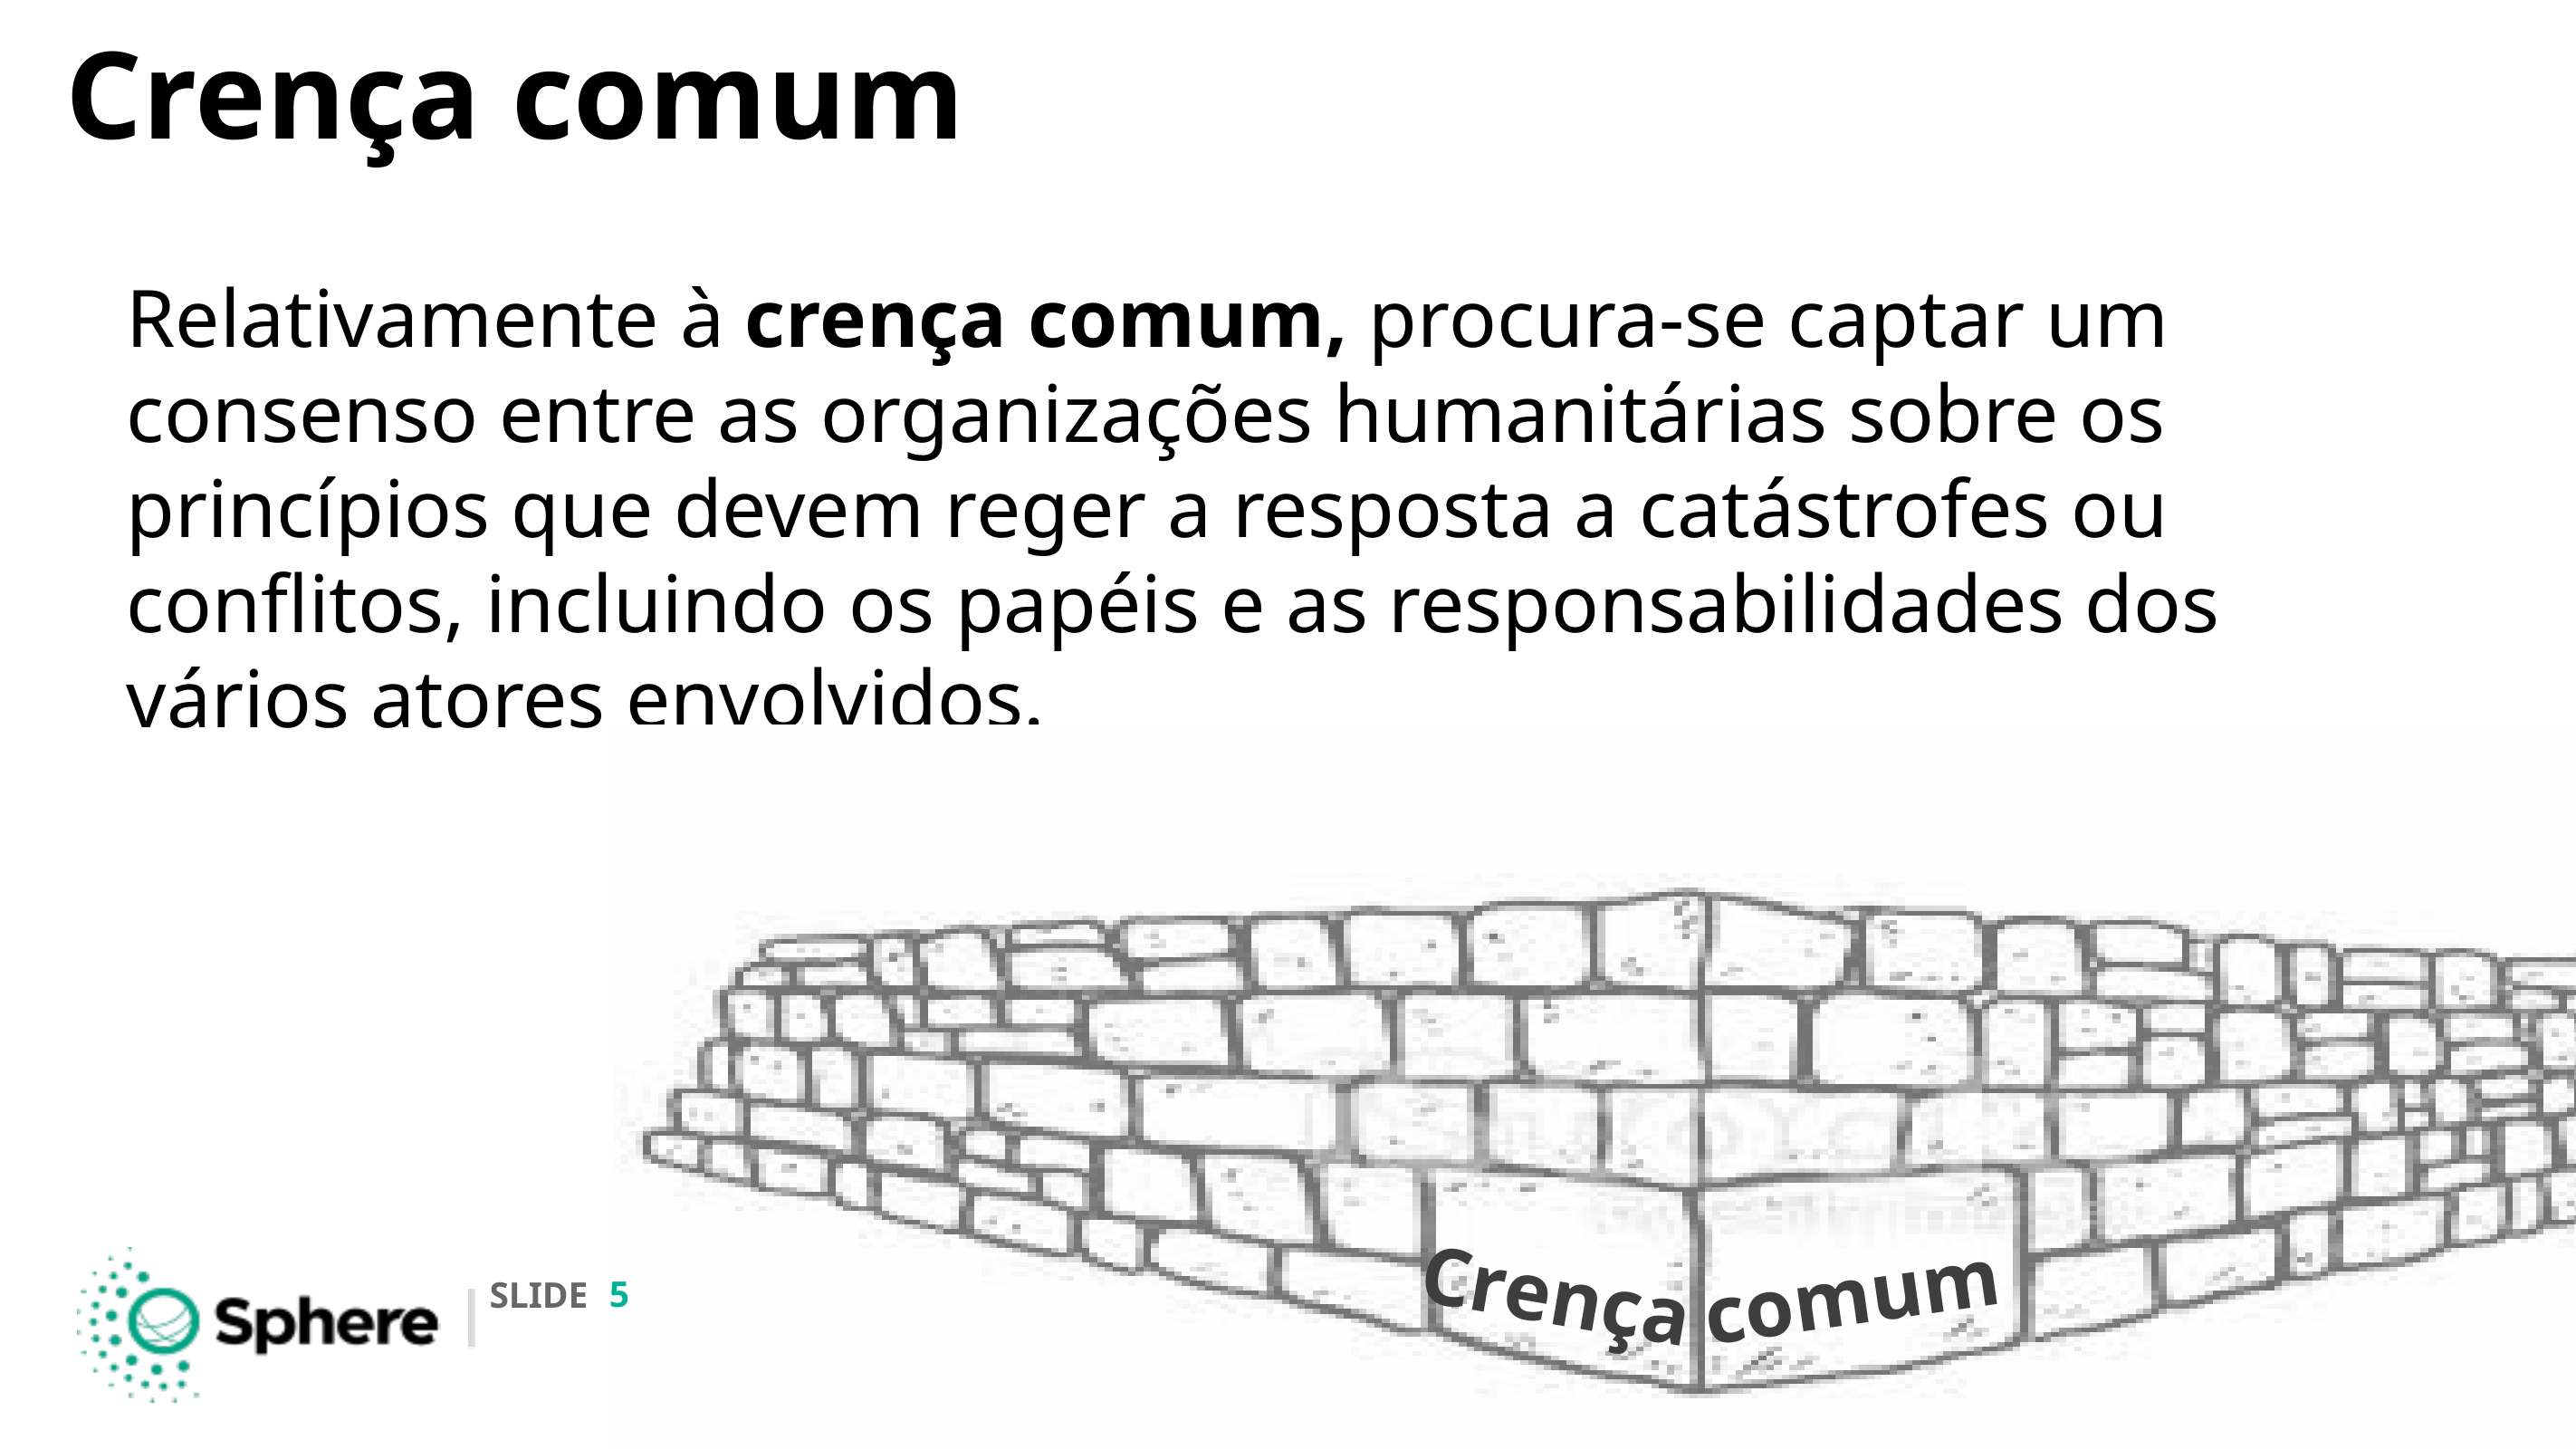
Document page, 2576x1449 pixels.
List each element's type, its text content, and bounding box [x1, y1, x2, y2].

list Relativamente à crença comum, procura-se captar um consenso entre as organizações humanitárias sobre os princípios que devem reger a resposta a catástrofes ou conflitos, incluindo os papéis e as responsabilidades dos vários atores envolvidos. [119, 260, 2454, 1257]
picture [613, 724, 2576, 1449]
title Crença comum [58, 10, 2131, 178]
slide_number ‹#› [601, 1264, 608, 1323]
picture [468, 1289, 479, 1349]
picture [77, 1247, 441, 1406]
